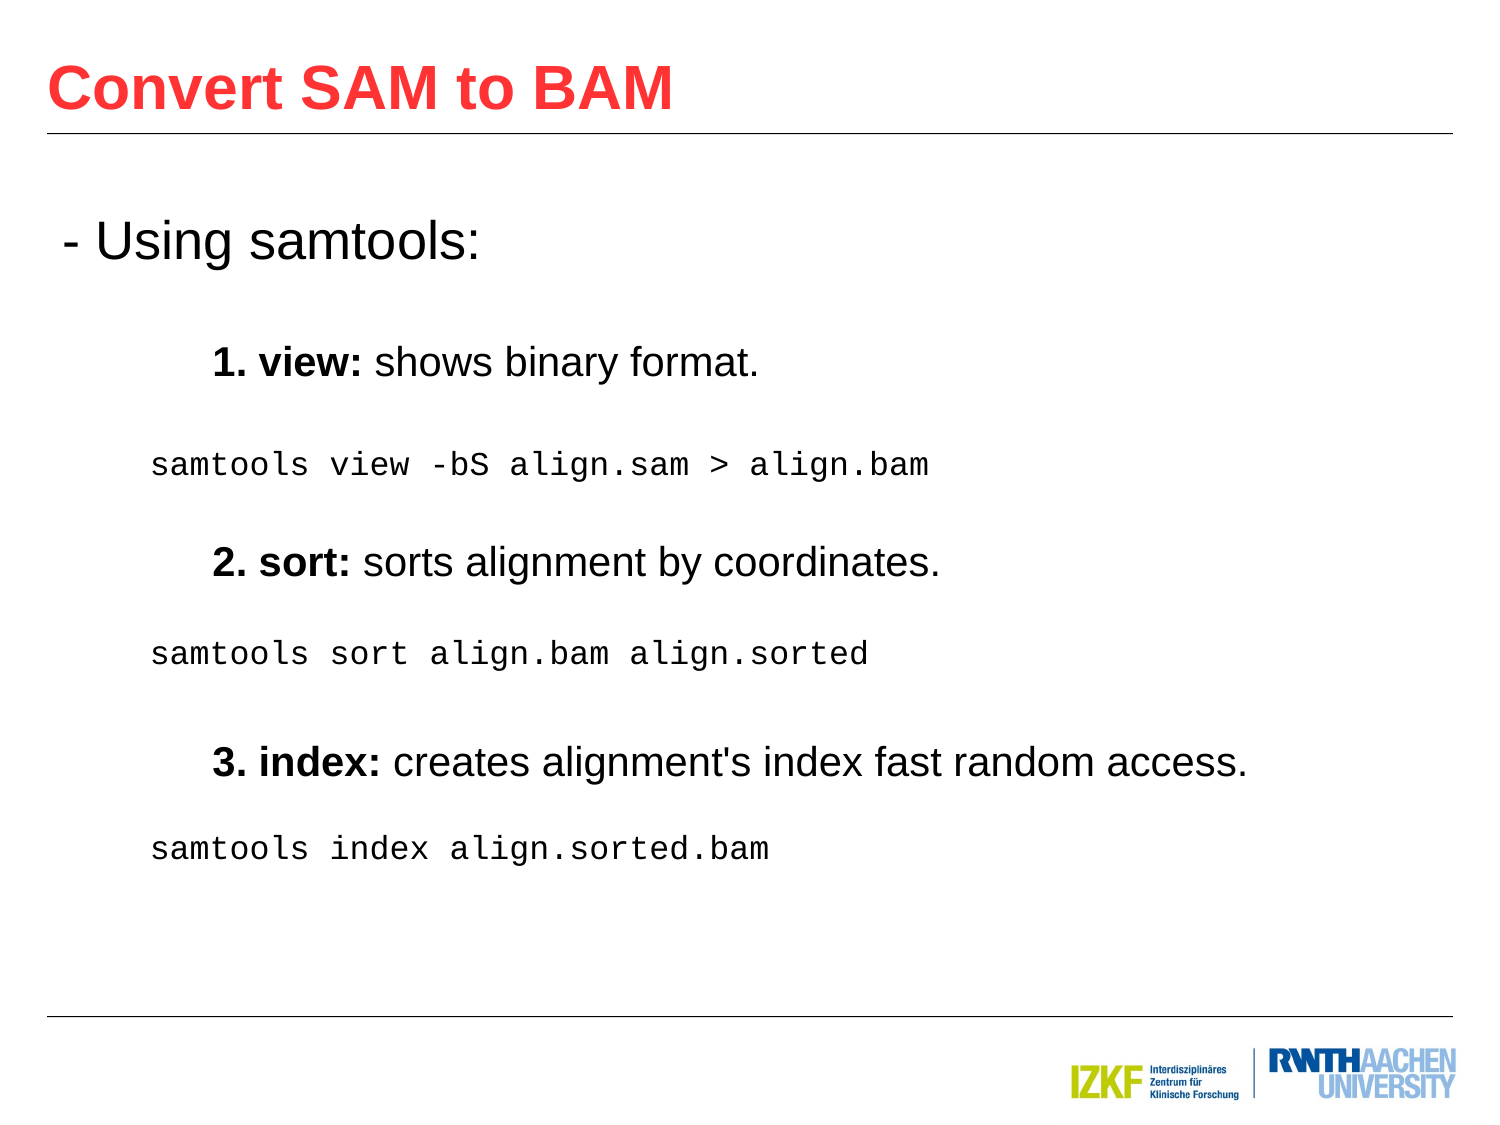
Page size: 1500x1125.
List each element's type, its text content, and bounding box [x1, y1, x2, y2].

text_box Convert SAM to BAM [47, 0, 1453, 122]
text_box samtools sort align.bam align.sorted [134, 623, 1380, 699]
text_box - Using samtools: 1. view: shows binary format. 2. sort: sorts alignment by coordinates. 3. index: creates alignment's index fast random access. [62, 114, 1410, 921]
picture [1056, 1023, 1471, 1123]
text_box samtools index align.sorted.bam [134, 818, 1380, 894]
text_box samtools view -bS align.sam > align.bam [134, 434, 1380, 510]
